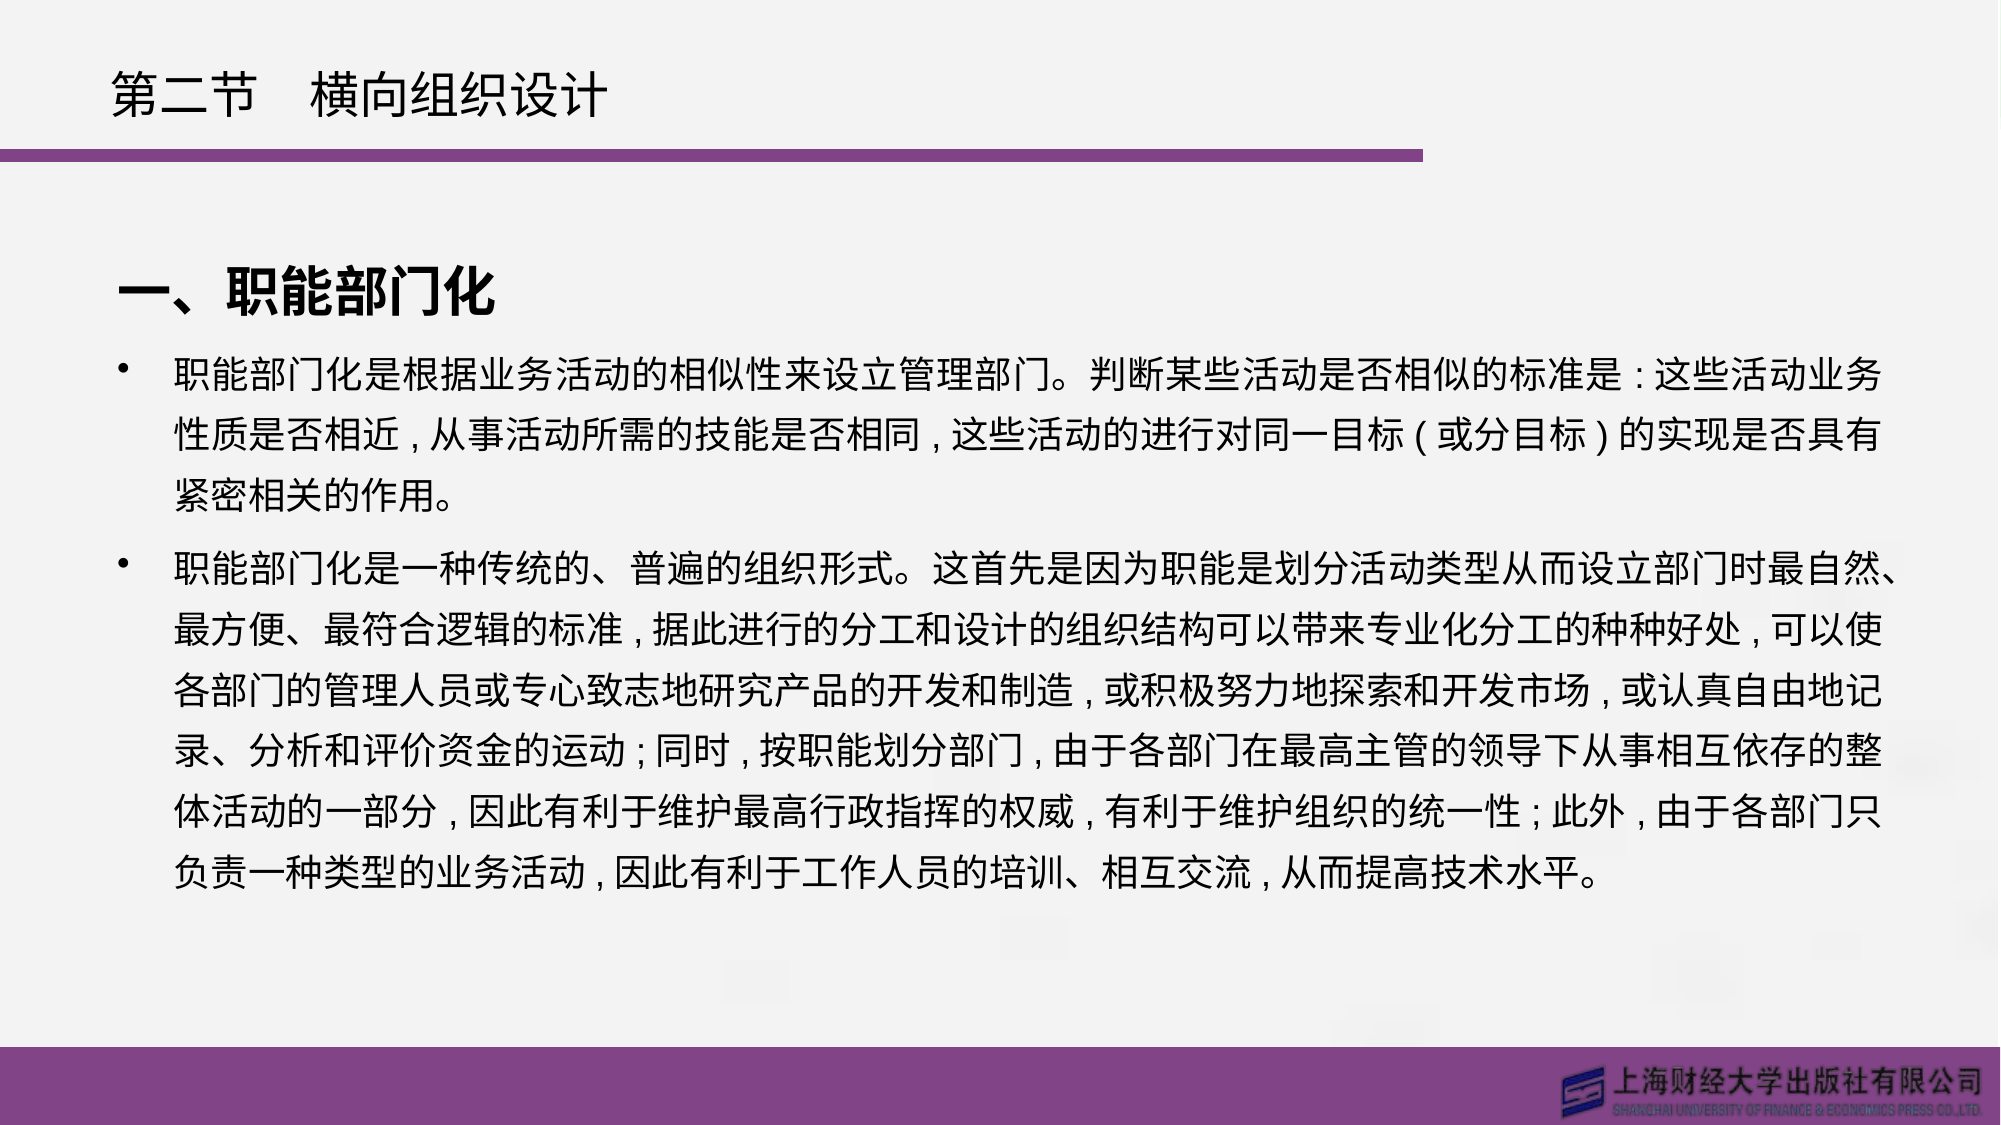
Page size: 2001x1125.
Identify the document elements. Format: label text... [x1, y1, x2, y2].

list 一、职能部门化 职能部门化是根据业务活动的相似性来设立管理部门。判断某些活动是否相似的标准是:这些活动业务性质是否相近,从事活动所需的技能是否相同,这些活动的进行对同一目标(或分目标)的实现是否具有紧密相关的作用。 职能部门化是一种传统的、普遍的组织形式。这首先是因为职能是划分活动类型从而设立部门时最自然、最方便、最符合逻辑的标准,据此进行的分工和设计的组织结构可以带来专业化分工的种种好处,可以使各部门的管理人员或专心致志地研究产品的开发和制造,或积极努力地探索和开发市场,或认真自由地记录、分析和评价资金的运动;同时,按职能划分部门,由于各部门在最高主管的领导下从事相互依存的整体活动的一部分,因此有利于维护最高行政指挥的权威,有利于维护组织的统一性;此外,由于各部门只负责一种类型的业务活动,因此有利于工作人员的培训、相互交流,从而提高技术水平。 [102, 233, 1898, 1032]
picture [0, 0, 2001, 1125]
title 第二节 横向组织设计 [94, 42, 1451, 146]
